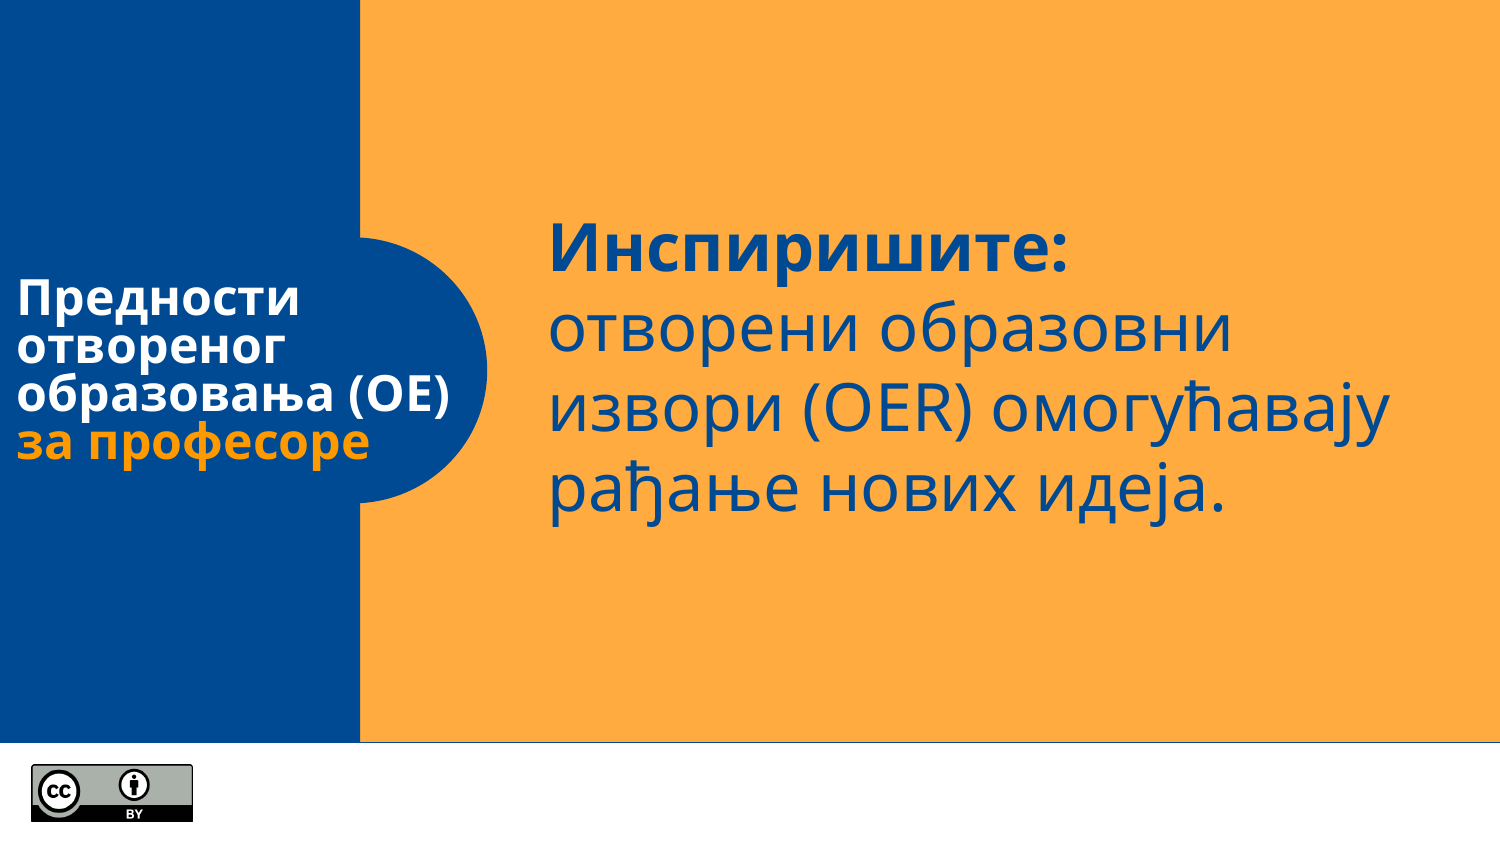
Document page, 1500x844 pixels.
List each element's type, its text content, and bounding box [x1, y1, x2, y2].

text_box Инспиришите: отворени образовни извори (OER) омогућавају рађање нових идеја. [532, 190, 1429, 541]
text_box [361, 237, 431, 262]
text_box [361, 485, 421, 504]
text_box Предности отвореног образовања (ОЕ) за професоре [1, 262, 488, 485]
text_box [0, 750, 1500, 844]
picture [31, 764, 193, 822]
text_box [0, 0, 361, 742]
